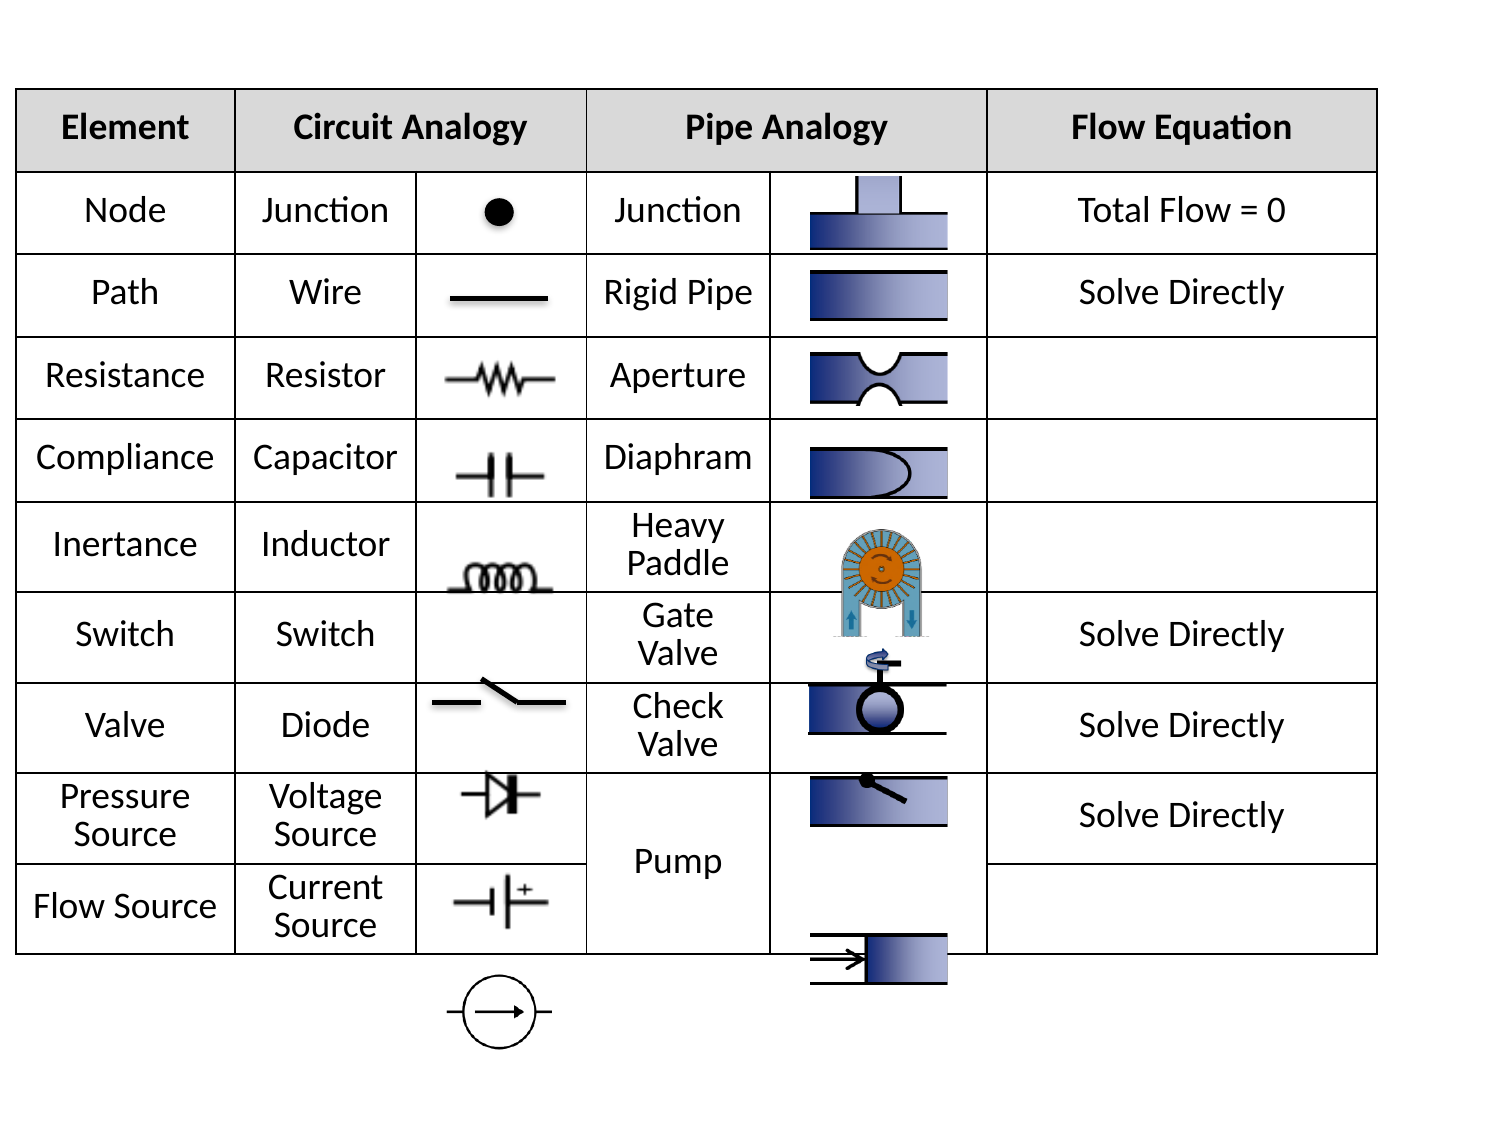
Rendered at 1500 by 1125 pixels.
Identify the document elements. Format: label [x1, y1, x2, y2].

picture [434, 537, 565, 613]
text_box [483, 197, 515, 227]
picture [810, 269, 949, 322]
picture [434, 337, 565, 413]
picture [807, 646, 947, 735]
picture [441, 758, 557, 838]
picture [434, 430, 565, 510]
picture [434, 851, 565, 1072]
text_box [431, 678, 567, 703]
picture [810, 446, 949, 499]
picture [810, 352, 949, 406]
picture [810, 176, 949, 251]
picture [810, 772, 949, 828]
picture [810, 932, 949, 985]
picture [826, 522, 936, 643]
